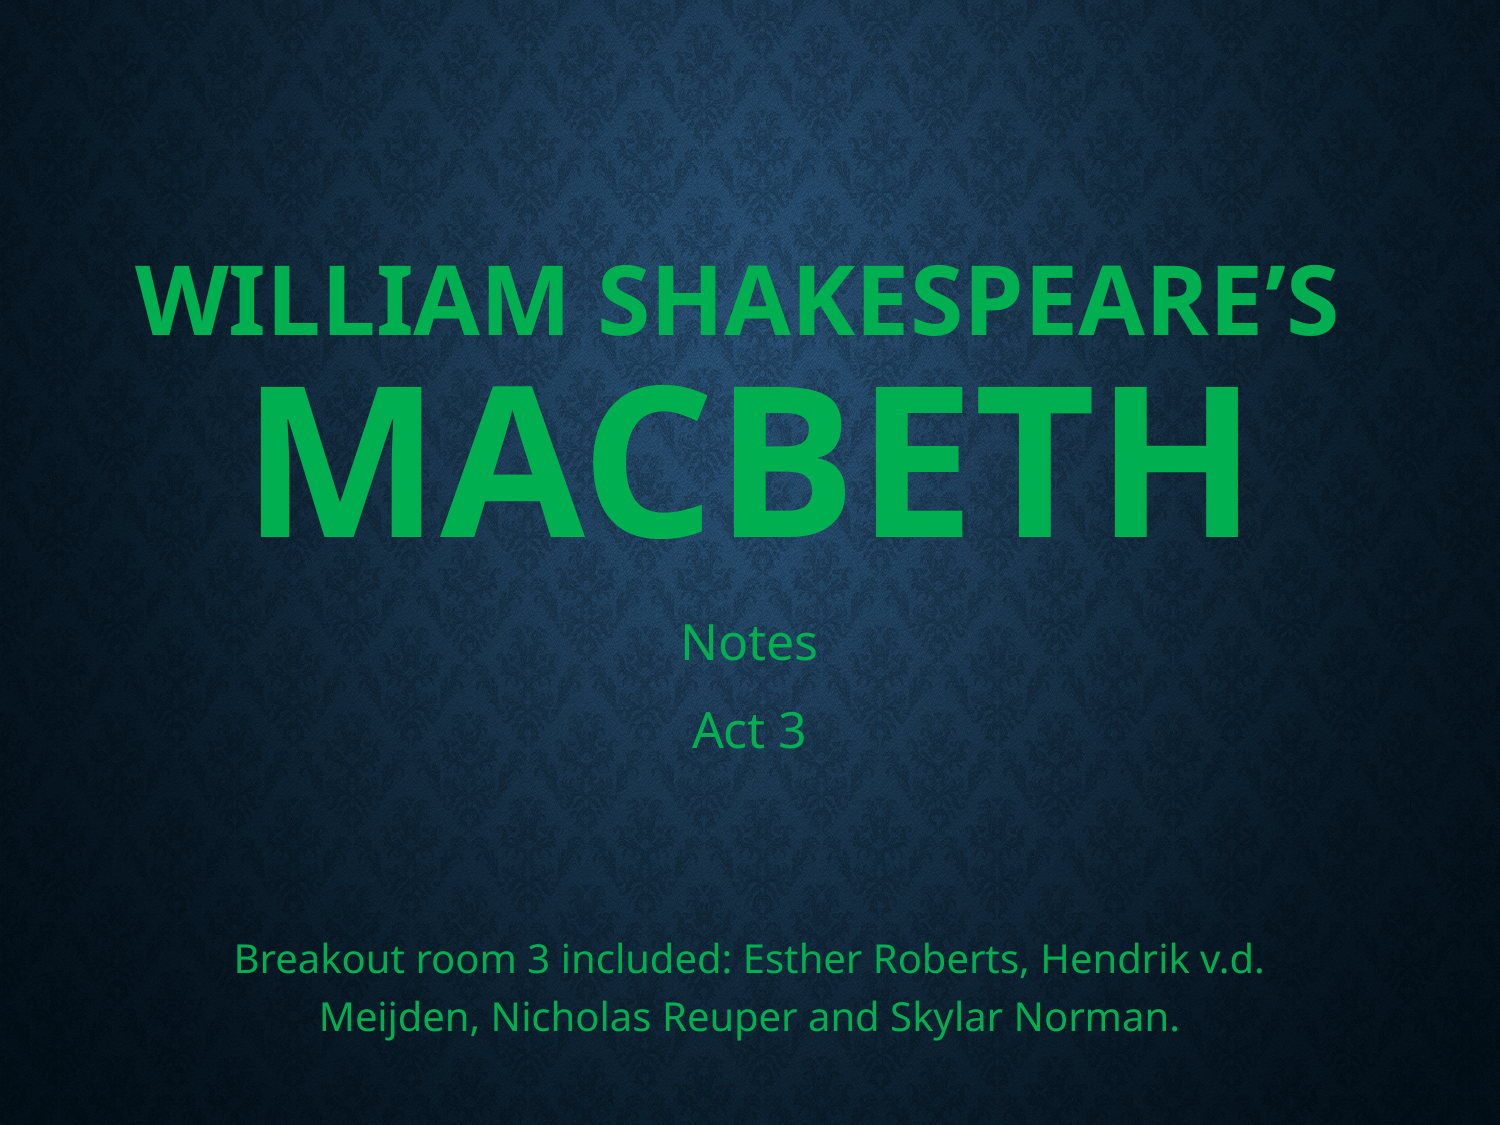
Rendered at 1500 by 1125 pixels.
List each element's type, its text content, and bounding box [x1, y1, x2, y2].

title William Shakespeare’s Macbeth [112, 212, 1388, 591]
subtitle Notes Act 3 Breakout room 3 included: Esther Roberts, Hendrik v.d. Meijden, Nicholas Reuper and Skylar Norman. [196, 590, 1304, 1048]
